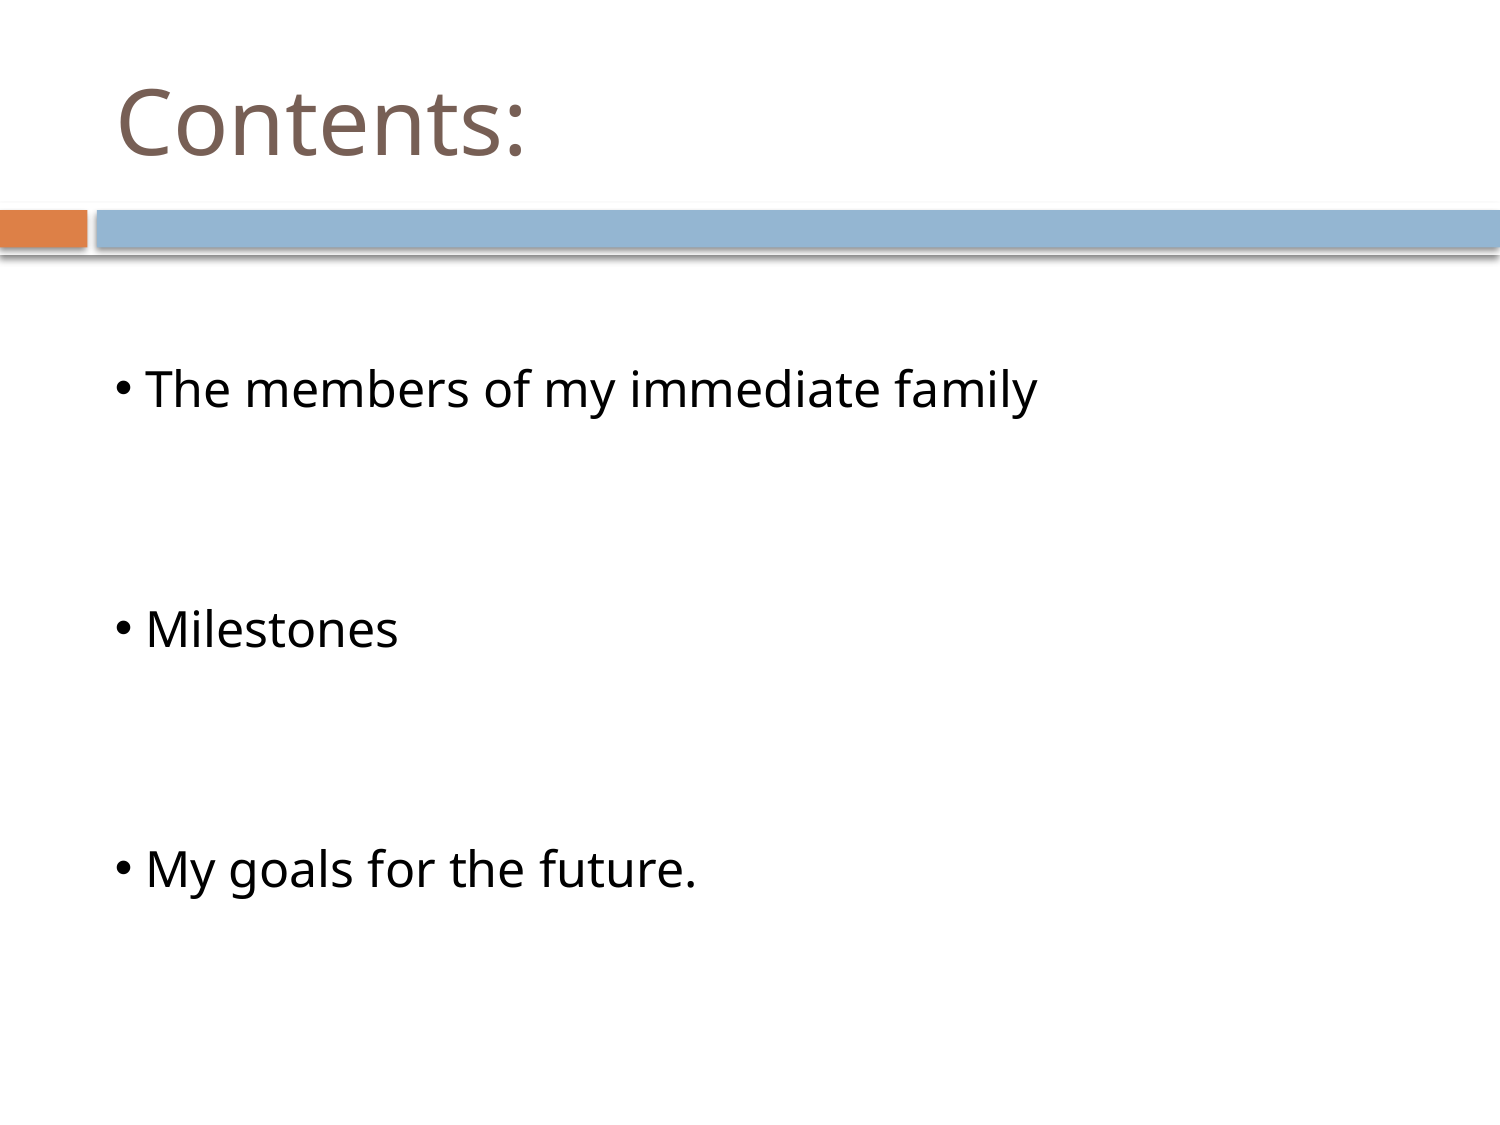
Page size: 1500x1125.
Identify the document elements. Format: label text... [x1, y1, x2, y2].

text_box The members of my immediate family Milestones My goals for the future. [99, 349, 1413, 905]
title Contents: [100, 37, 1438, 200]
